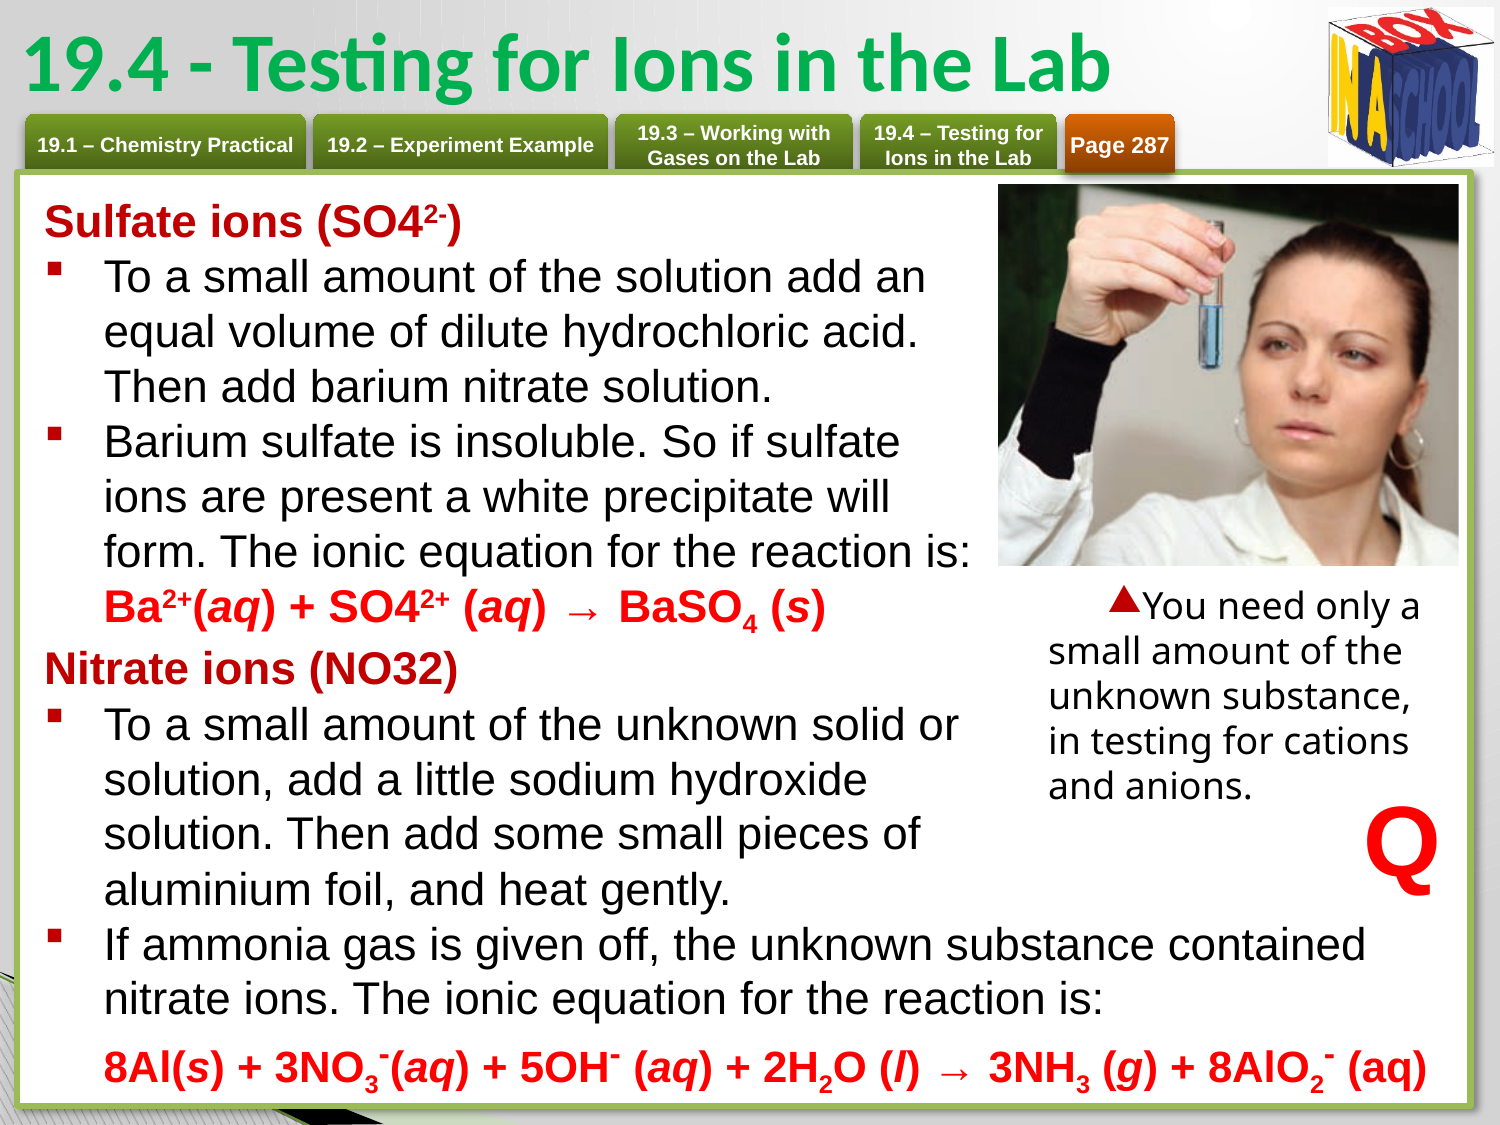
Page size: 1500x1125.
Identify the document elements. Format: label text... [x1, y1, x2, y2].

title 19.4 - Testing for Ions in the Lab [5, 7, 1270, 110]
text_box Q [1349, 768, 1457, 904]
picture [1328, 7, 1495, 167]
text_box Page 287 [1064, 113, 1176, 173]
text_box Sulfate ions (SO42-) To a small amount of the solution add an equal volume of dilute hydrochloric acid. Then add barium nitrate solution. Barium sulfate is insoluble. So if sulfate ions are present a white precipitate will form. The ionic equation for the reaction is: Ba2+(aq) + SO42+ (aq) → BaSO4 (s) Nitrate ions (NO32) To a small amount of the unknown solid or solution, add a little sodium hydroxide solution. Then add some small pieces of aluminium foil, and heat gently. If ammonia gas is given off, the unknown substance contained nitrate ions. The ionic equation for the reaction is: 8Al(s) + 3NO3-(aq) + 5OH- (aq) + 2H2O (l) → 3NH3 (g) + 8AlO2- (aq) [29, 184, 1459, 1106]
picture [997, 184, 1459, 566]
text_box You need only a small amount of the unknown substance, in testing for cations and anions. [998, 575, 1459, 814]
picture [281, 1114, 303, 1125]
